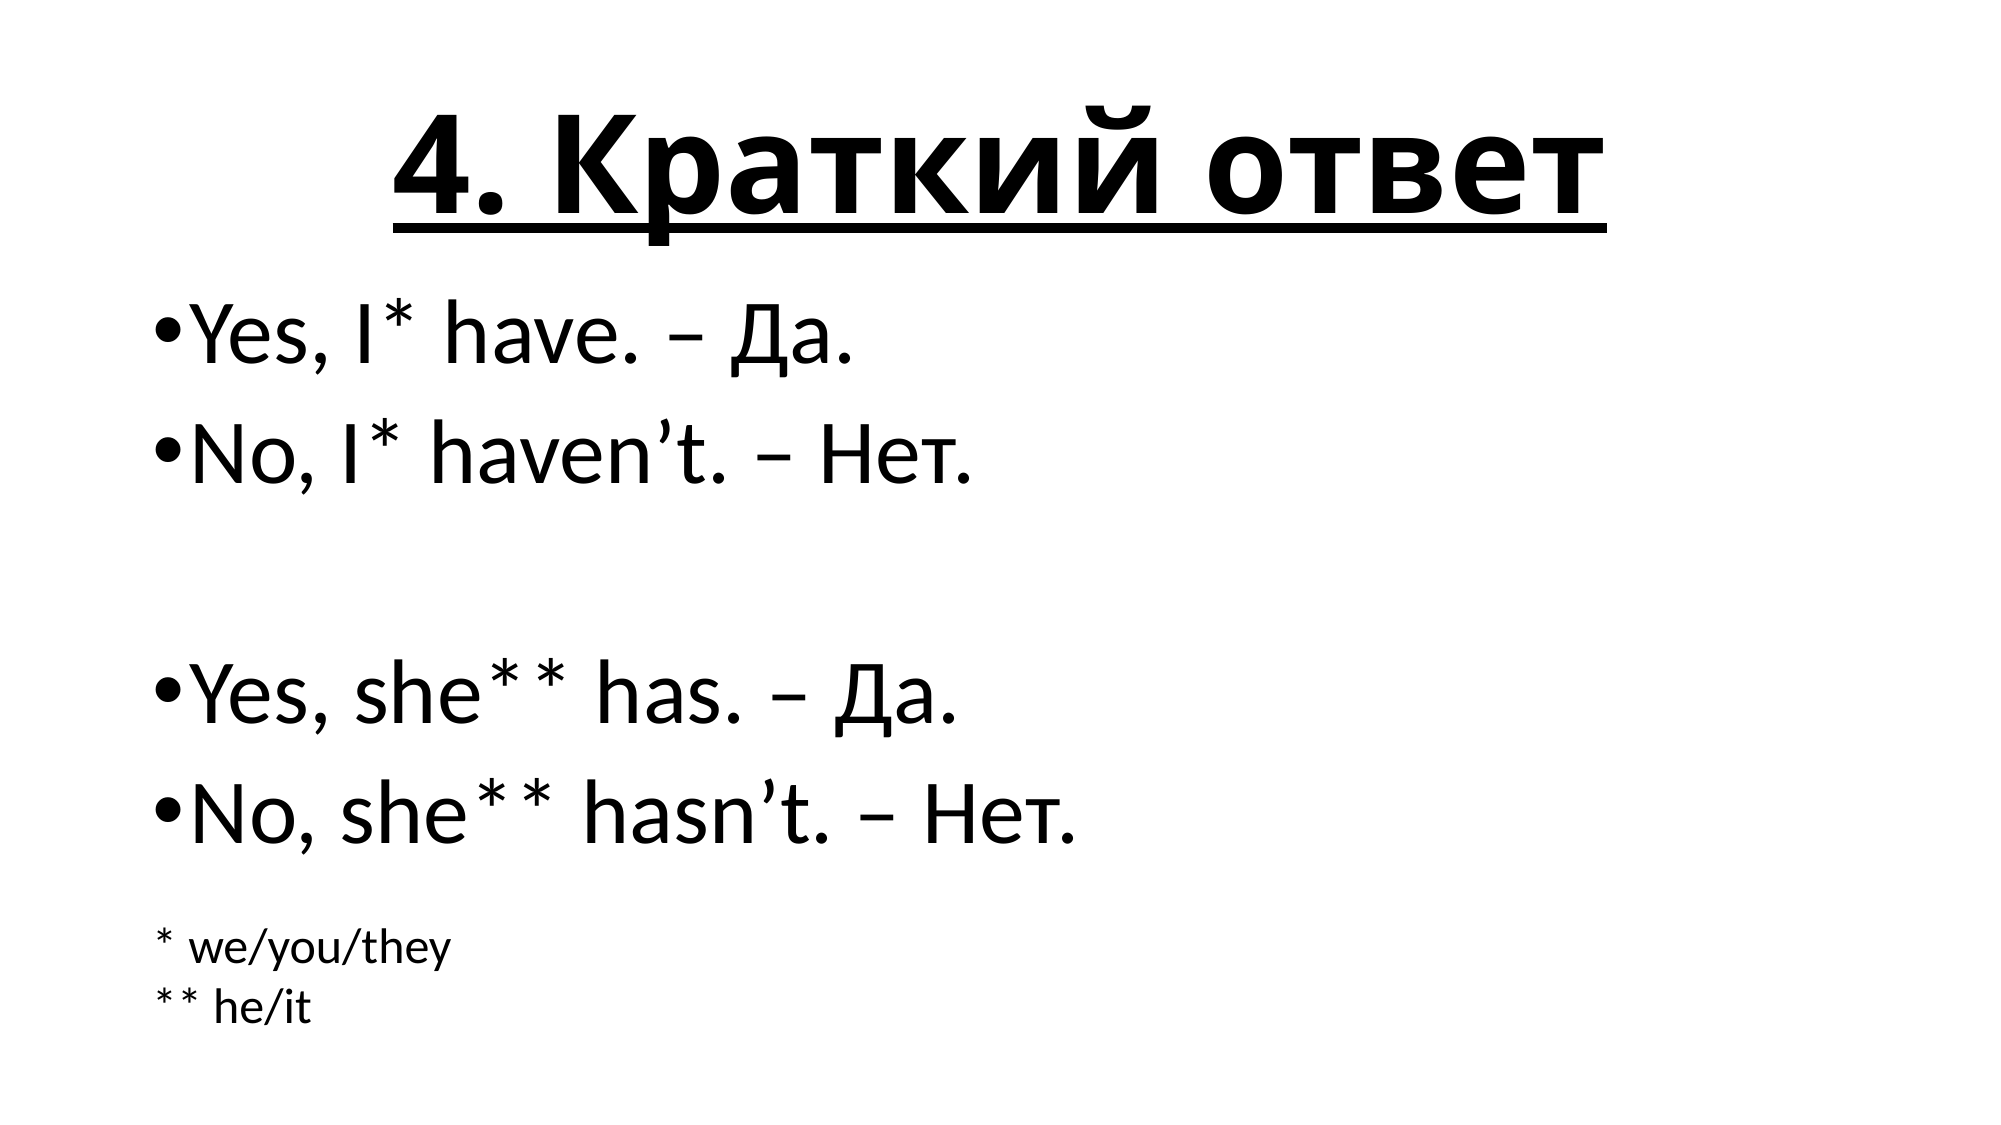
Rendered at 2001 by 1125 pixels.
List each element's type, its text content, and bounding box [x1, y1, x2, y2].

title 4. Краткий ответ [137, 59, 1863, 277]
list Yes, I* have. – Да. No, I* haven’t. – Нет. Yes, she** has. – Да. No, she** hasn’t. – Нет. [137, 277, 1863, 887]
text_box * we/you/they ** he/it [137, 905, 1593, 1041]
